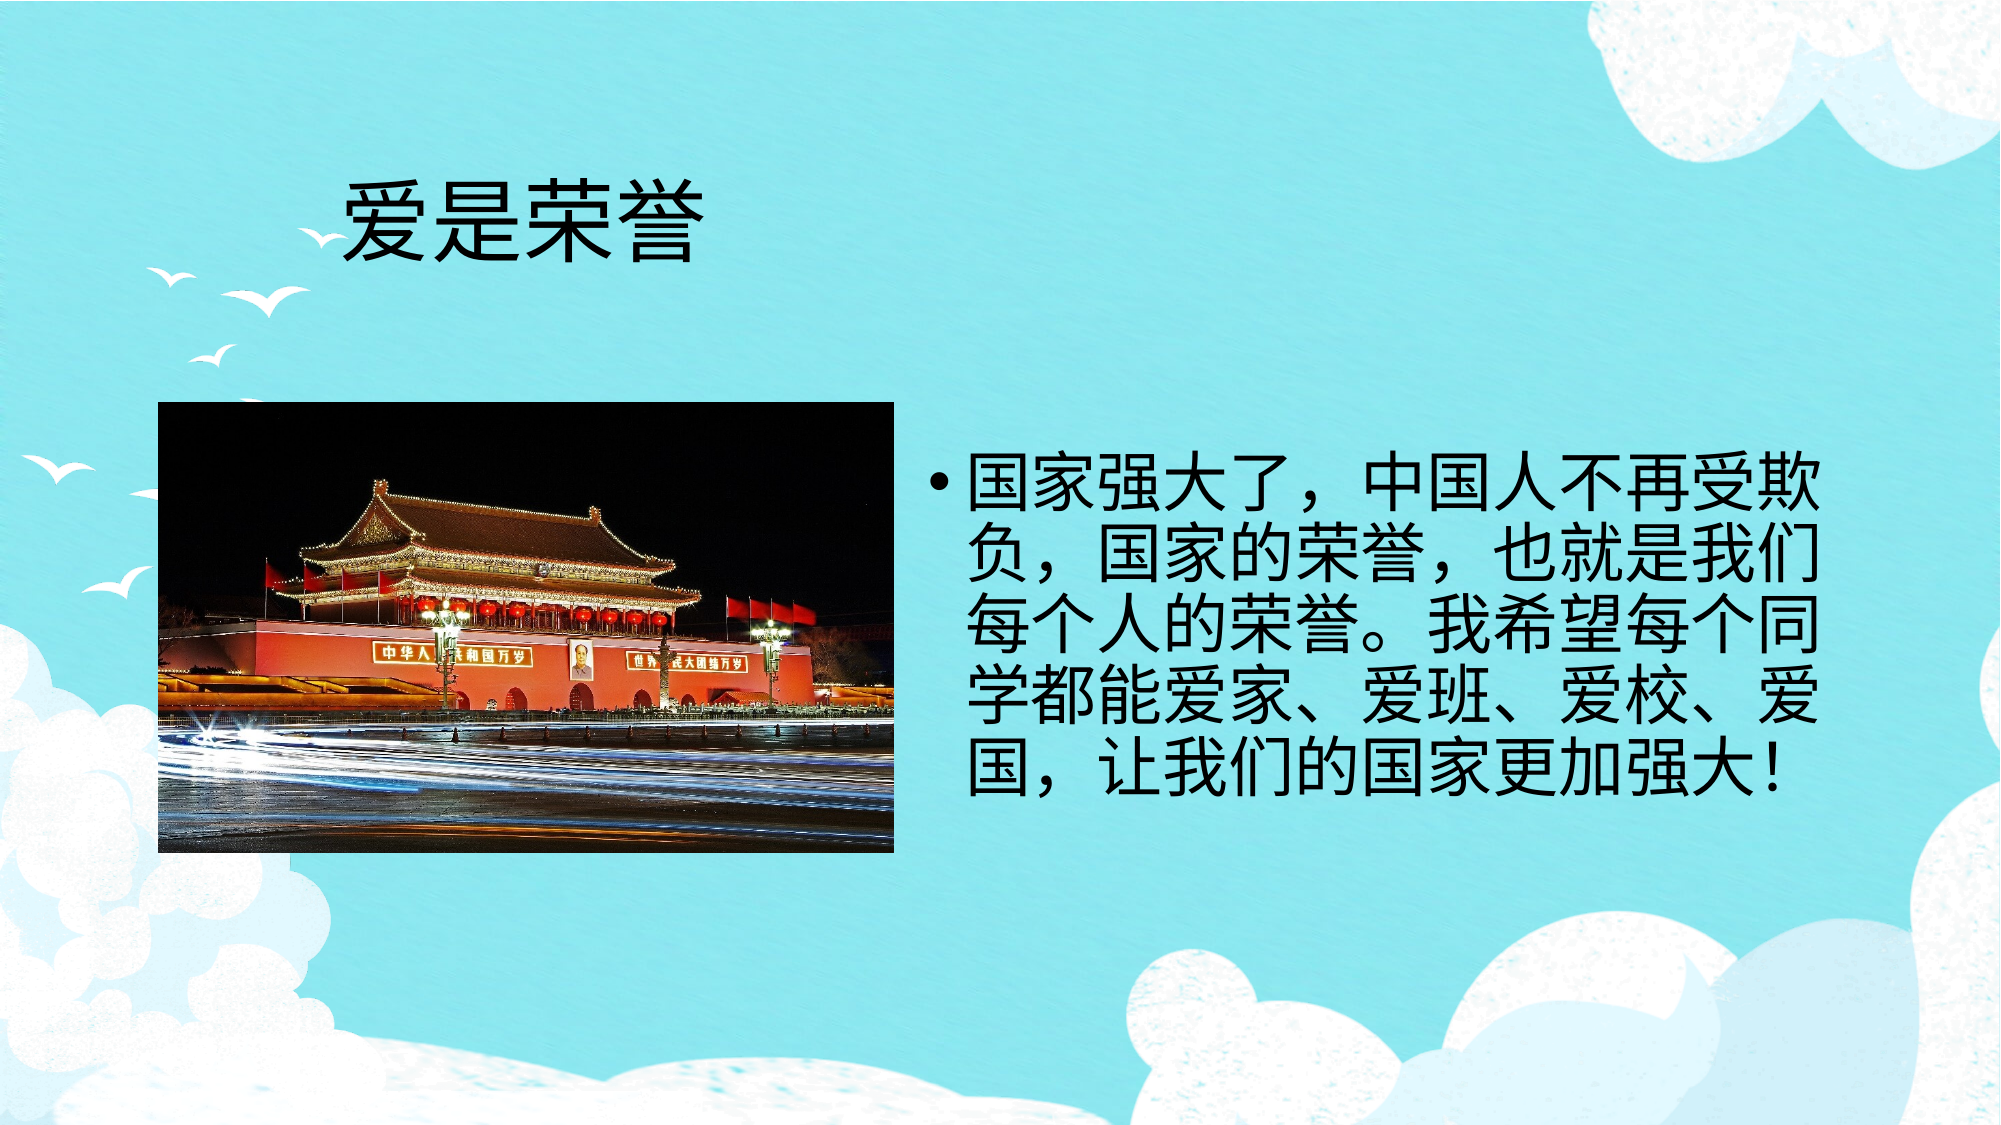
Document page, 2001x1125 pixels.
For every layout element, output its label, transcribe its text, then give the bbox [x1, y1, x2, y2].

list 国家强大了，中国人不再受欺负，国家的荣誉，也就是我们每个人的荣誉。我希望每个同学都能爱家、爱班、爱校、爱国，让我们的国家更加强大！ [912, 441, 1864, 814]
title 爱是荣誉 [324, 132, 1675, 320]
picture [0, 0, 2000, 1125]
